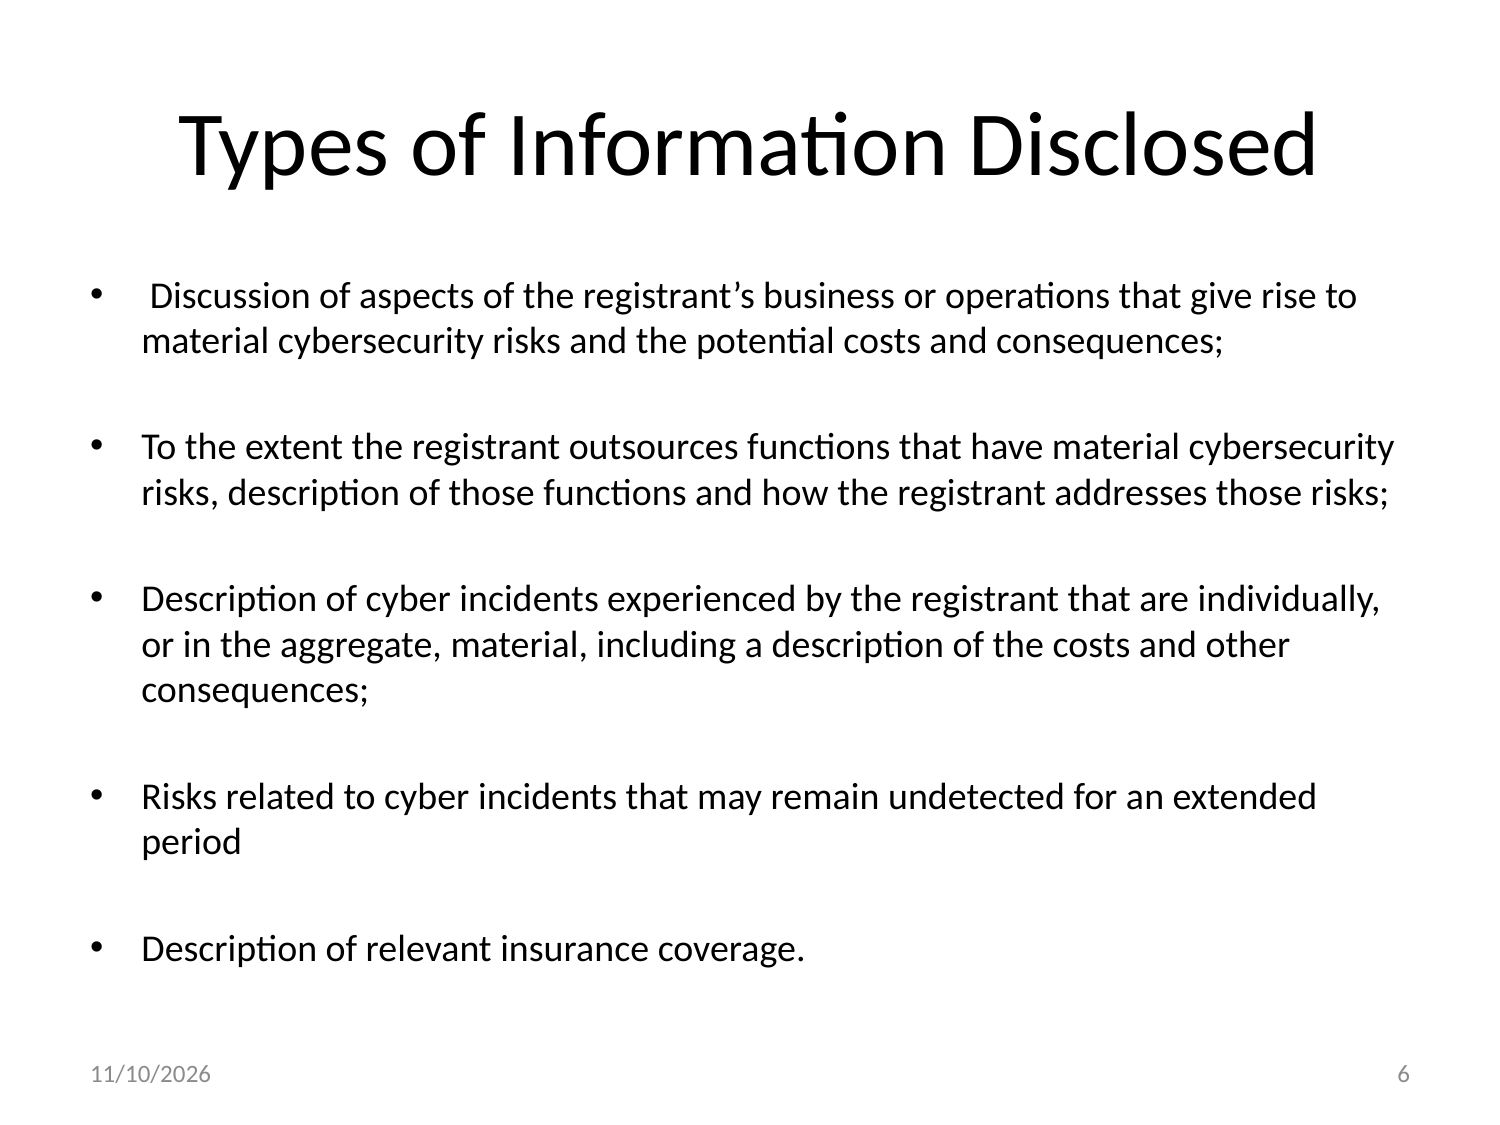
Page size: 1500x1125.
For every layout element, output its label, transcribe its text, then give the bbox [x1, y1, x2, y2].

list Discussion of aspects of the registrant’s business or operations that give rise to material cybersecurity risks and the potential costs and consequences; To the extent the registrant outsources functions that have material cybersecurity risks, description of those functions and how the registrant addresses those risks; Description of cyber incidents experienced by the registrant that are individually, or in the aggregate, material, including a description of the costs and other consequences; Risks related to cyber incidents that may remain undetected for an extended period Description of relevant insurance coverage. [75, 262, 1425, 1005]
title Types of Information Disclosed [75, 45, 1425, 233]
slide_number 6 [1074, 1042, 1425, 1103]
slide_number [75, 1042, 425, 1103]
